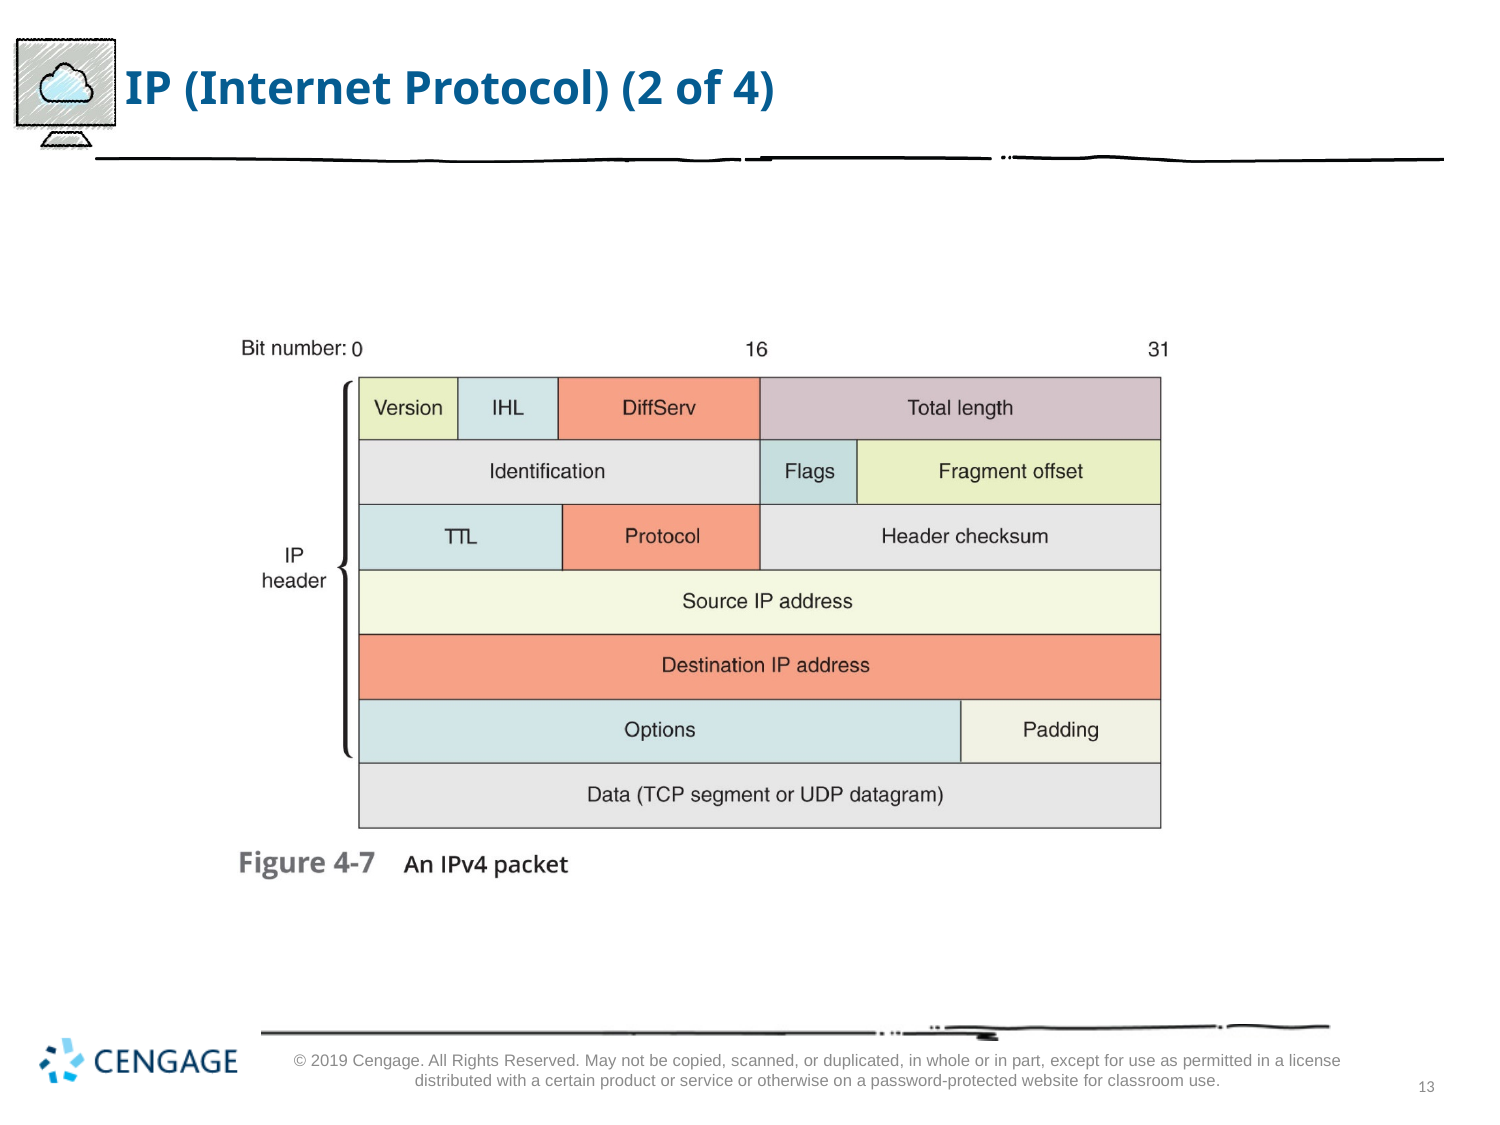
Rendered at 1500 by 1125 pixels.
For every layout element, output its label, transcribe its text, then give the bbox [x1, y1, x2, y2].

picture [19, 1024, 250, 1096]
picture [237, 337, 1170, 882]
title I P (Internet Protocol) (2 of 4) [125, 66, 1442, 116]
footer © 2019 Cengage. All Rights Reserved. May not be copied, scanned, or duplicated, in whole or in part, except for use as permitted in a license distributed with a certain product or service or otherwise on a password-protected website for classroom use. [262, 1050, 1375, 1091]
picture [13, 36, 117, 151]
picture [261, 1024, 1331, 1041]
picture [95, 155, 1444, 163]
